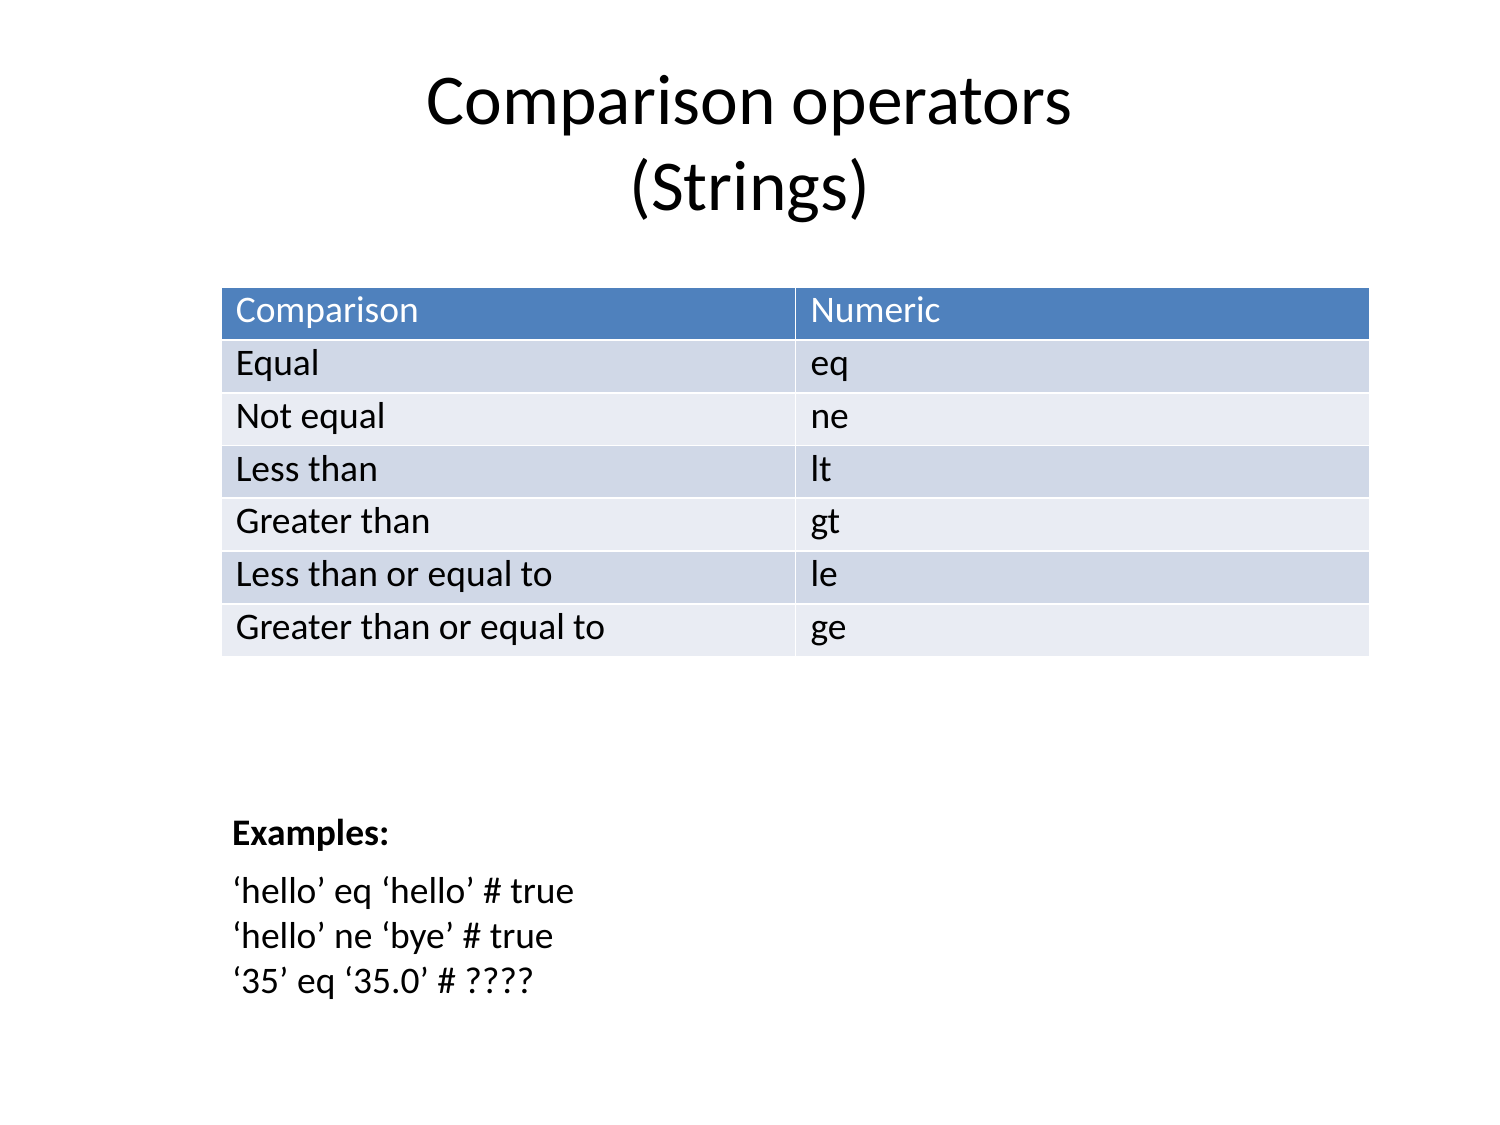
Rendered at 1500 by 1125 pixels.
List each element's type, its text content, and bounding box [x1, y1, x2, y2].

table_cell Equal [222, 341, 795, 392]
table_cell Less than or equal to [222, 552, 795, 603]
table_cell gt [796, 499, 1369, 550]
table_cell Less than [222, 446, 795, 497]
title Comparison operators (Strings) [75, 45, 1425, 233]
table_cell ne [796, 394, 1369, 445]
table_cell le [796, 552, 1369, 603]
table_cell lt [796, 446, 1369, 497]
table_cell Greater than or equal to [222, 605, 795, 656]
table_cell eq [796, 341, 1369, 392]
text_box Examples: ‘hello’ eq ‘hello’ # true ‘hello’ ne ‘bye’ # true ‘35’ eq ‘35.0’ # ???? [217, 800, 590, 1125]
table_cell ge [796, 605, 1369, 656]
table_cell Not equal [222, 394, 795, 445]
table_header Numeric [796, 288, 1369, 339]
table_cell Greater than [222, 499, 795, 550]
table_header Comparison [222, 288, 795, 339]
